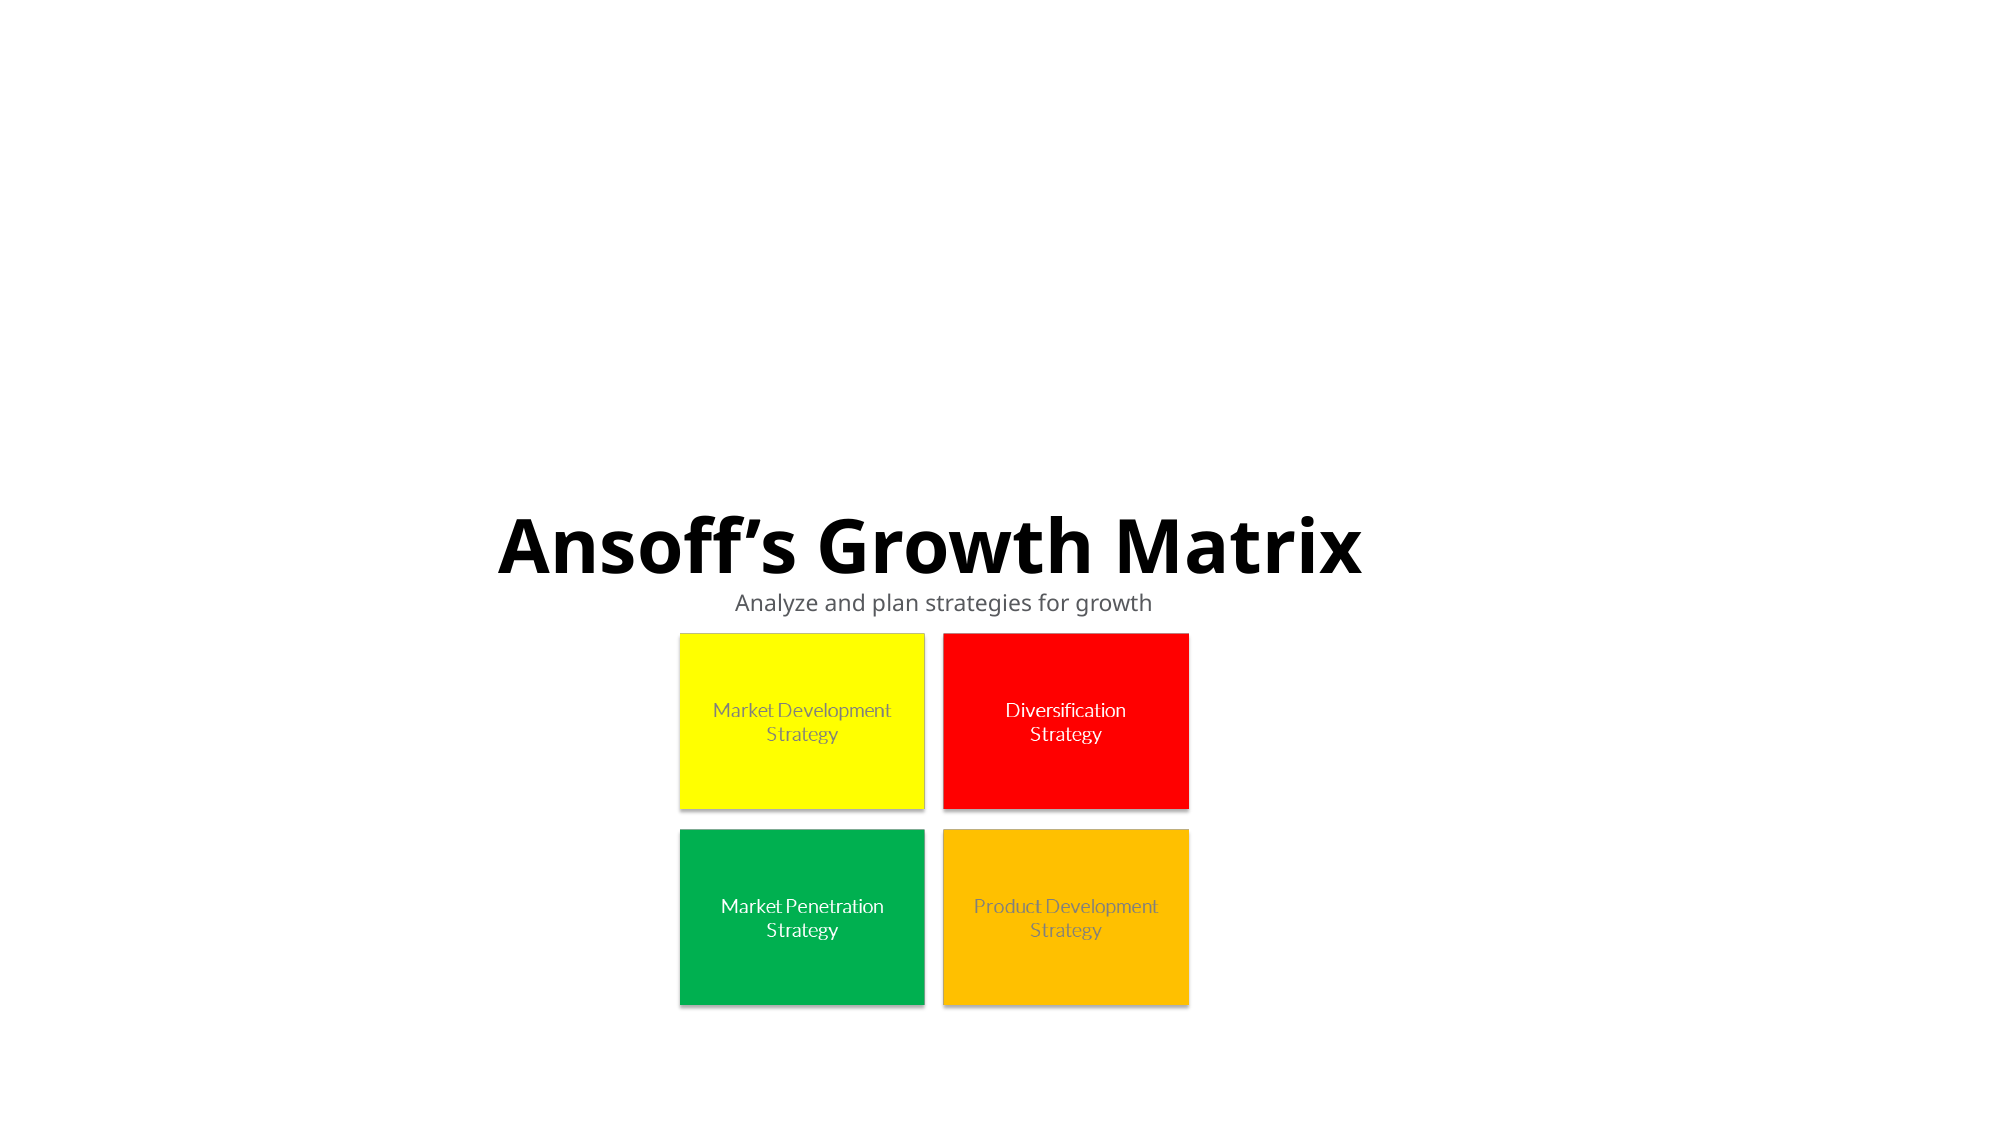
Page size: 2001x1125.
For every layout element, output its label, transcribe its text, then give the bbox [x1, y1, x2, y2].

text_box Ansoff’s Growth Matrix [456, 490, 1426, 596]
text_box Analyze and plan strategies for growth [472, 581, 1417, 624]
picture [674, 631, 1194, 1013]
